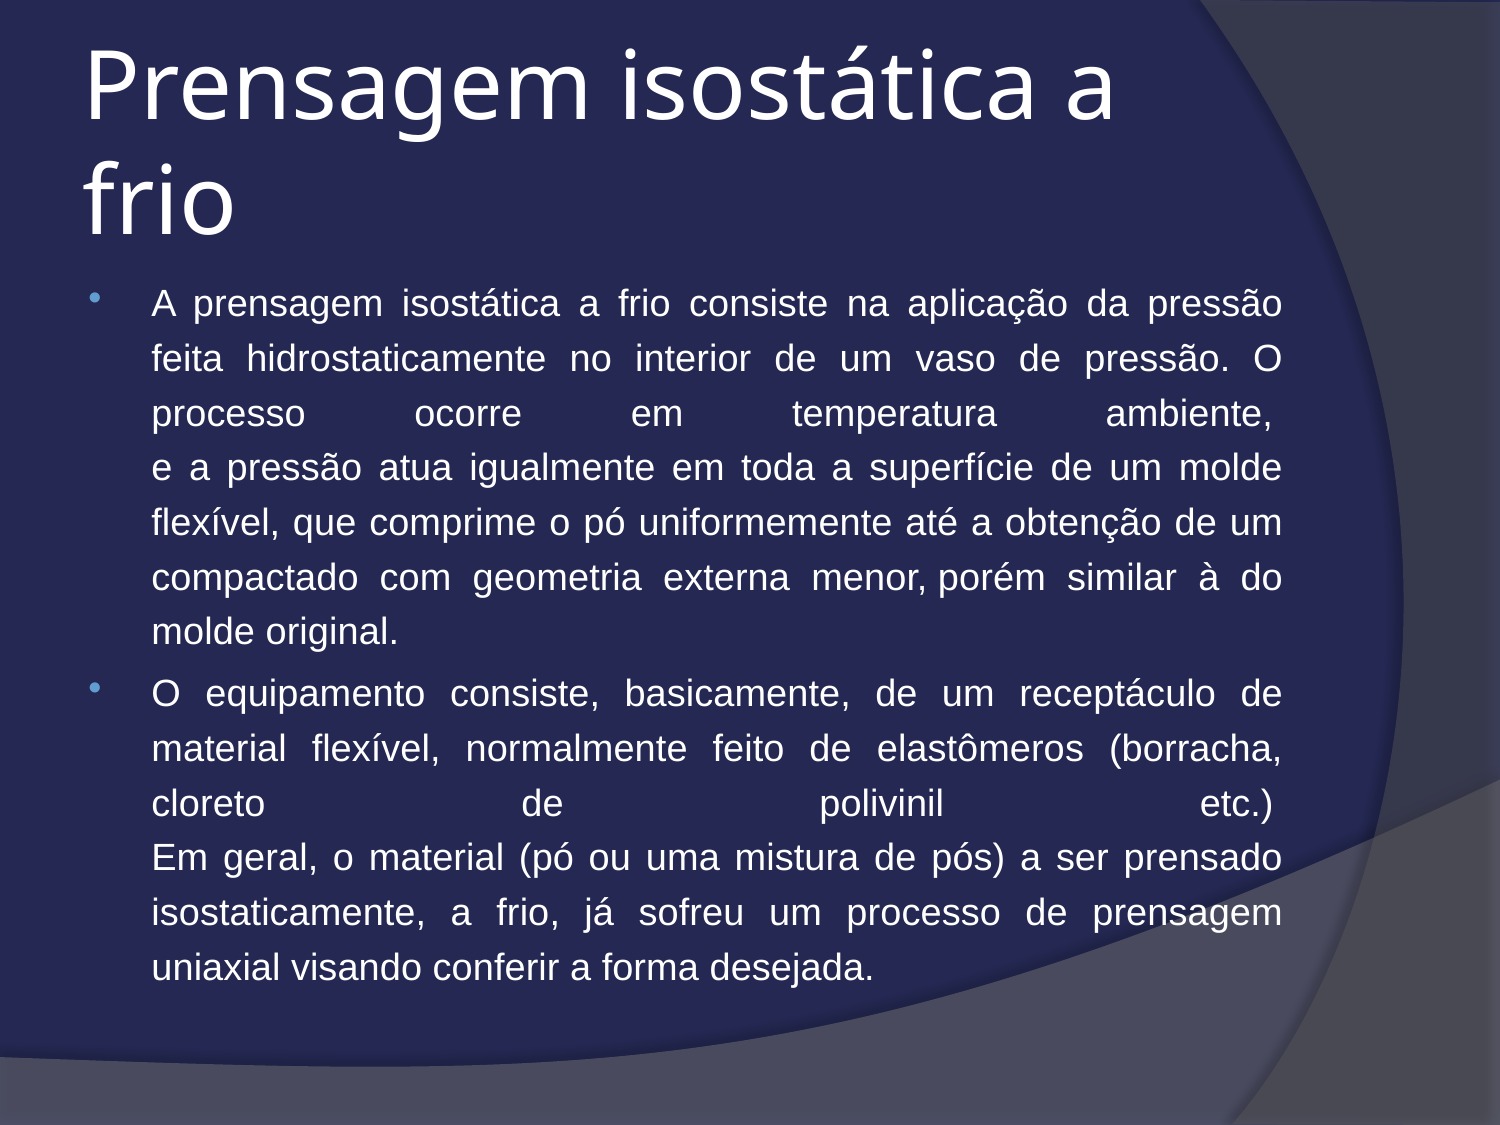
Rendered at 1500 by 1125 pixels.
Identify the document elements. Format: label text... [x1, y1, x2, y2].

title Prensagem isostática a frio [75, 45, 1300, 233]
list A prensagem isostática a frio consiste na aplicação da pressão feita hidrostaticamente no interior de um vaso de pressão. O processo ocorre em temperatura ambiente, e a pressão atua igualmente em toda a superfície de um molde flexível, que comprime o pó uniformemente até a obtenção de um compactado com geometria externa menor, porém similar à do molde original. O equipamento consiste, basicamente, de um receptáculo de material flexível, normalmente feito de elastômeros (borracha, cloreto de polivinil etc.) Em geral, o material (pó ou uma mistura de pós) a ser prensado isostaticamente, a frio, já sofreu um processo de prensagem uniaxial visando conferir a forma desejada. [75, 262, 1300, 1005]
